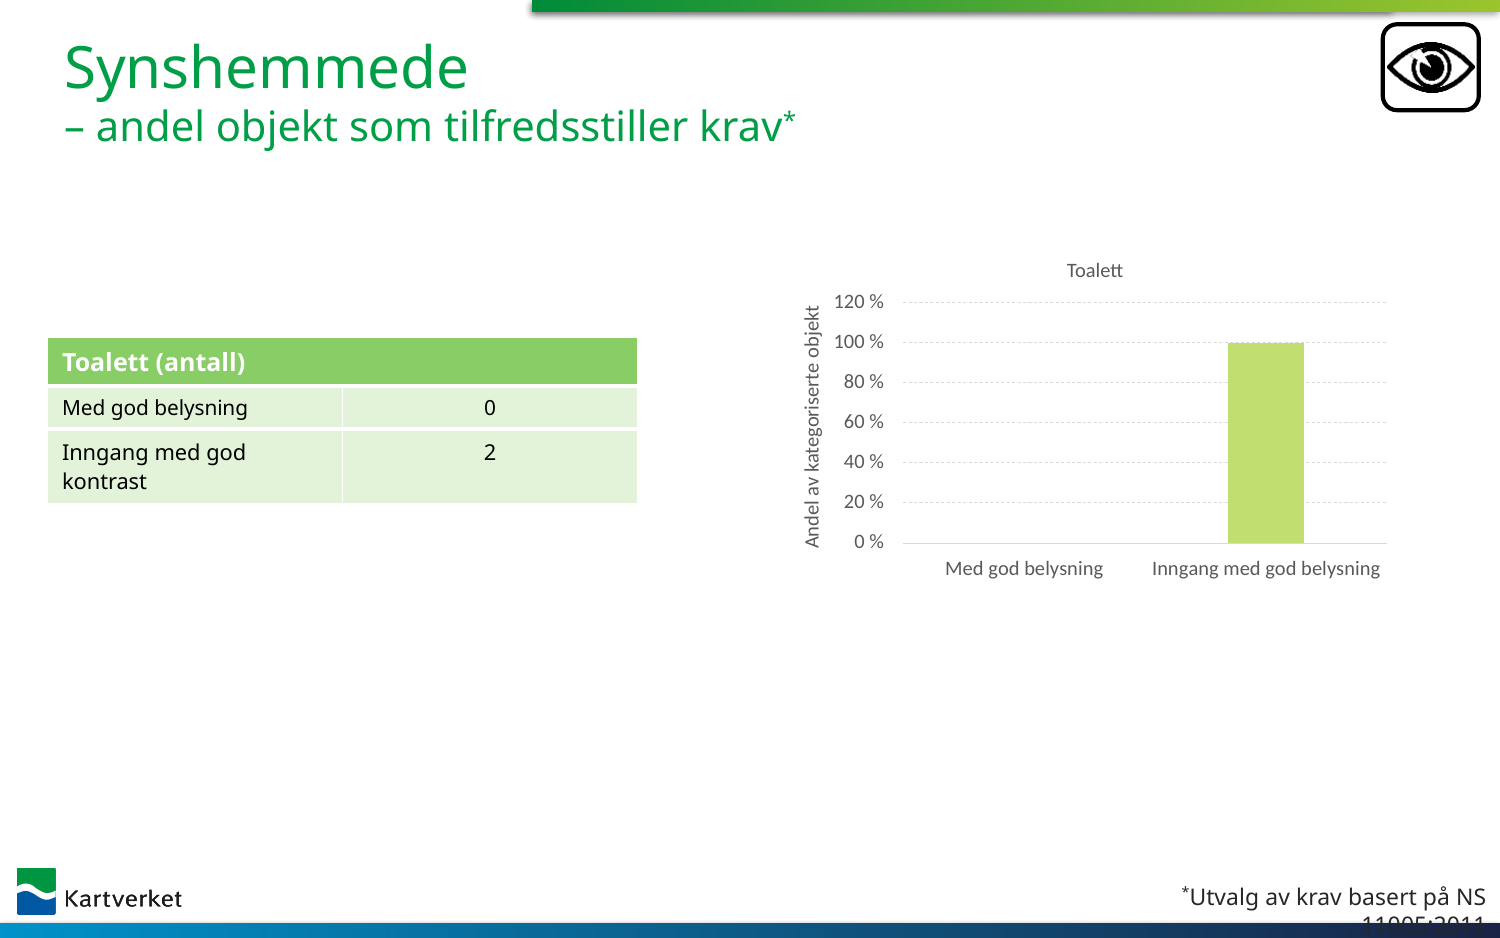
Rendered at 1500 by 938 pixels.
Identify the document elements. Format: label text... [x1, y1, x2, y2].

table_header Toalett (antall) [48, 338, 637, 384]
table_cell Inngang med god kontrast [48, 431, 342, 503]
picture [791, 249, 1400, 589]
table_cell 2 [343, 431, 637, 503]
text_box Synshemmede – andel objekt som tilfredsstiller krav* [49, 24, 1431, 158]
table_cell Med god belysning [48, 388, 342, 427]
text_box *Utvalg av krav basert på NS 11005:2011 [1068, 873, 1500, 938]
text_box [1382, 24, 1480, 111]
table_cell 0 [343, 388, 637, 427]
